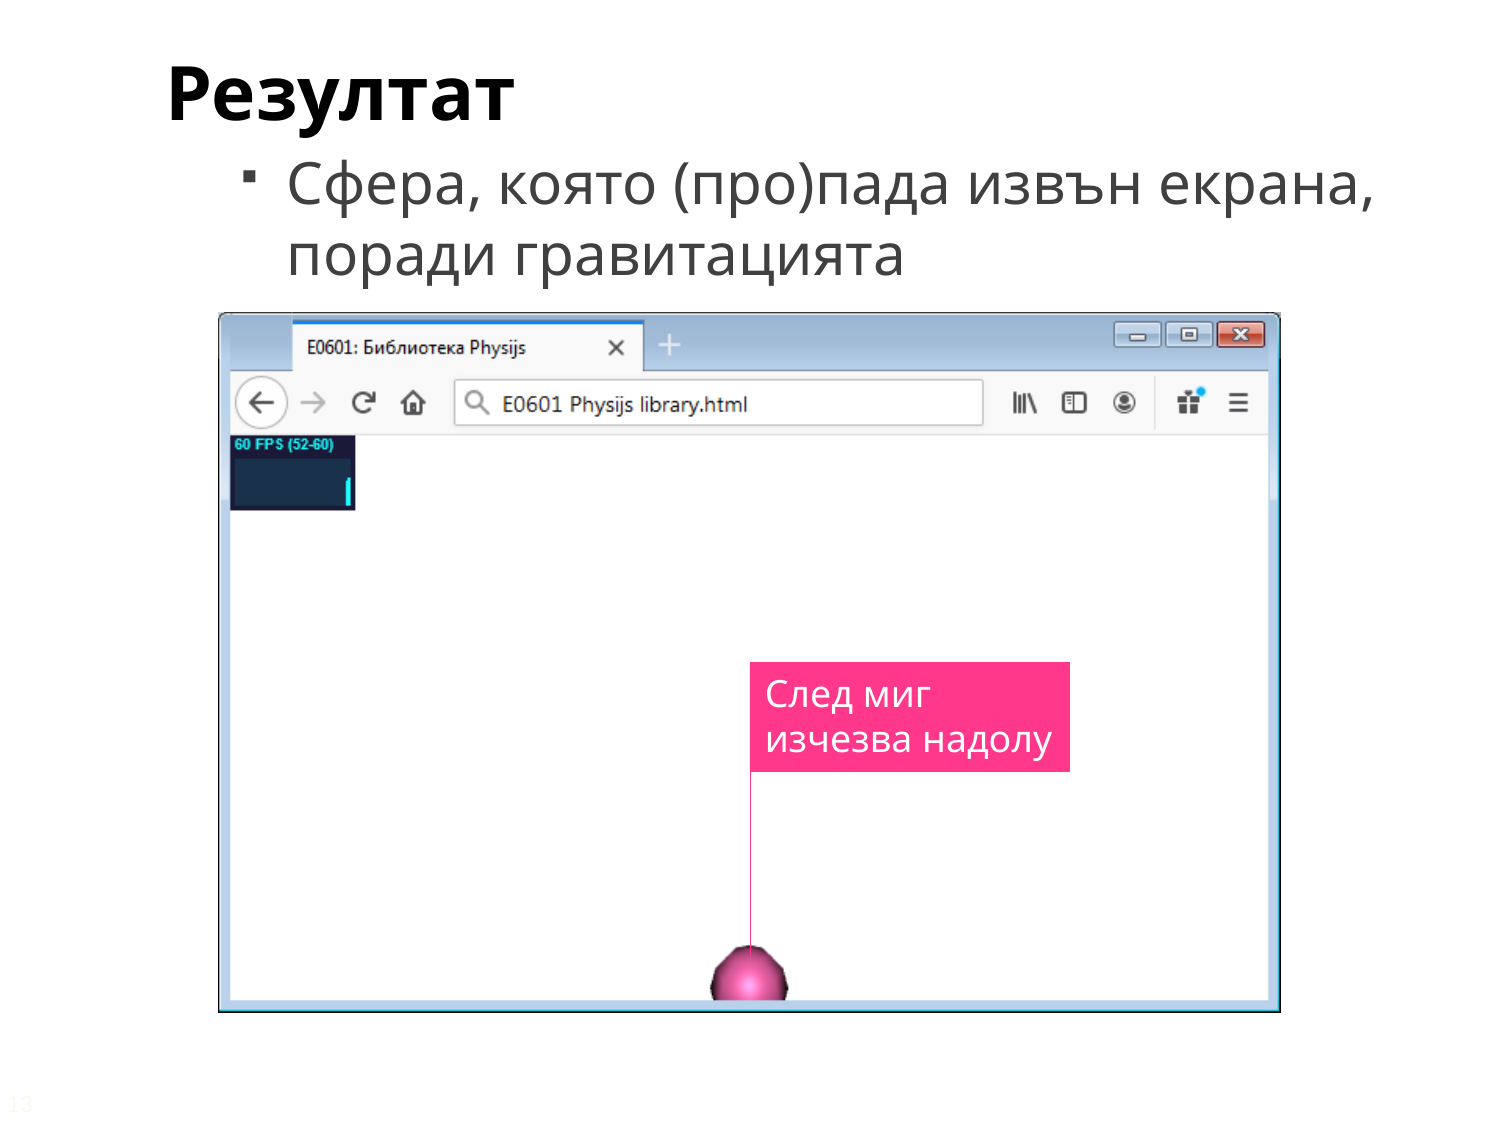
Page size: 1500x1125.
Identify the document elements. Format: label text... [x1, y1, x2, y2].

picture [218, 312, 1282, 1013]
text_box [749, 662, 1070, 957]
list Резултат Сфера, която (про)пада извън екрана, поради гравитацията [150, 37, 1488, 1113]
